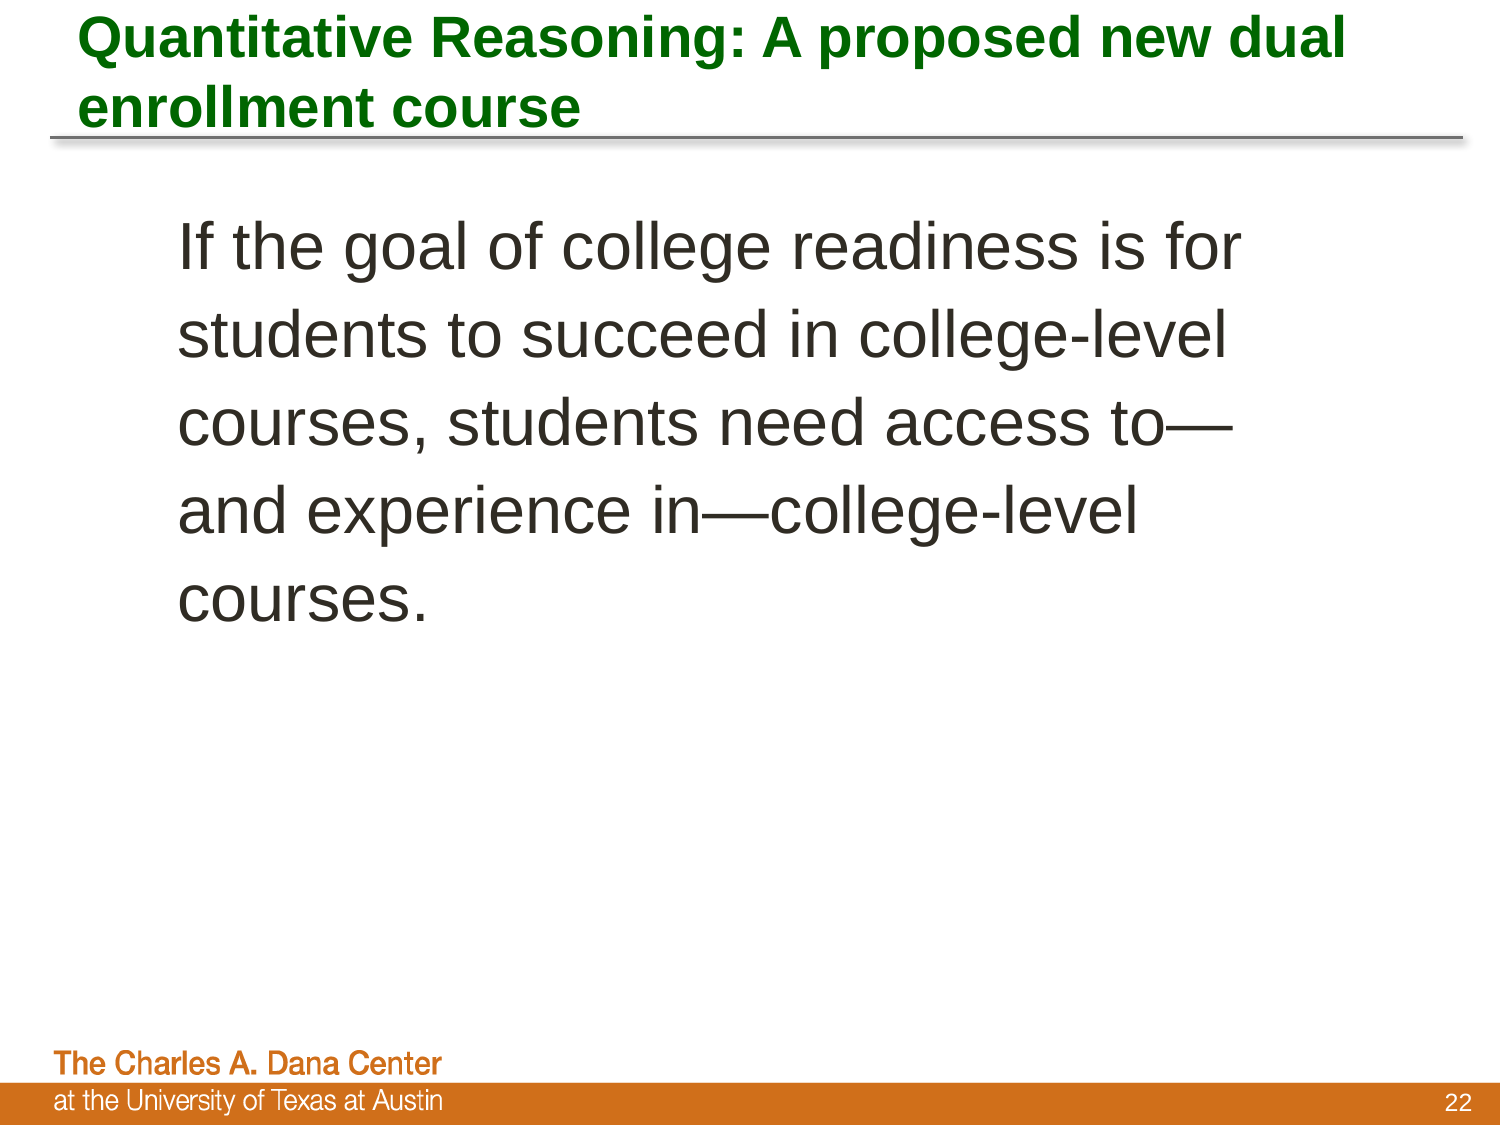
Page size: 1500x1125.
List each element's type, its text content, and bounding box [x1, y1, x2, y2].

slide_number 22 [1412, 1078, 1488, 1117]
list If the goal of college readiness is for students to succeed in college-level courses, students need access to—and experience in—college-level courses. [162, 187, 1350, 1000]
picture [0, 1050, 1500, 1125]
text_box Quantitative Reasoning: A proposed new dual enrollment course [62, 26, 1500, 113]
